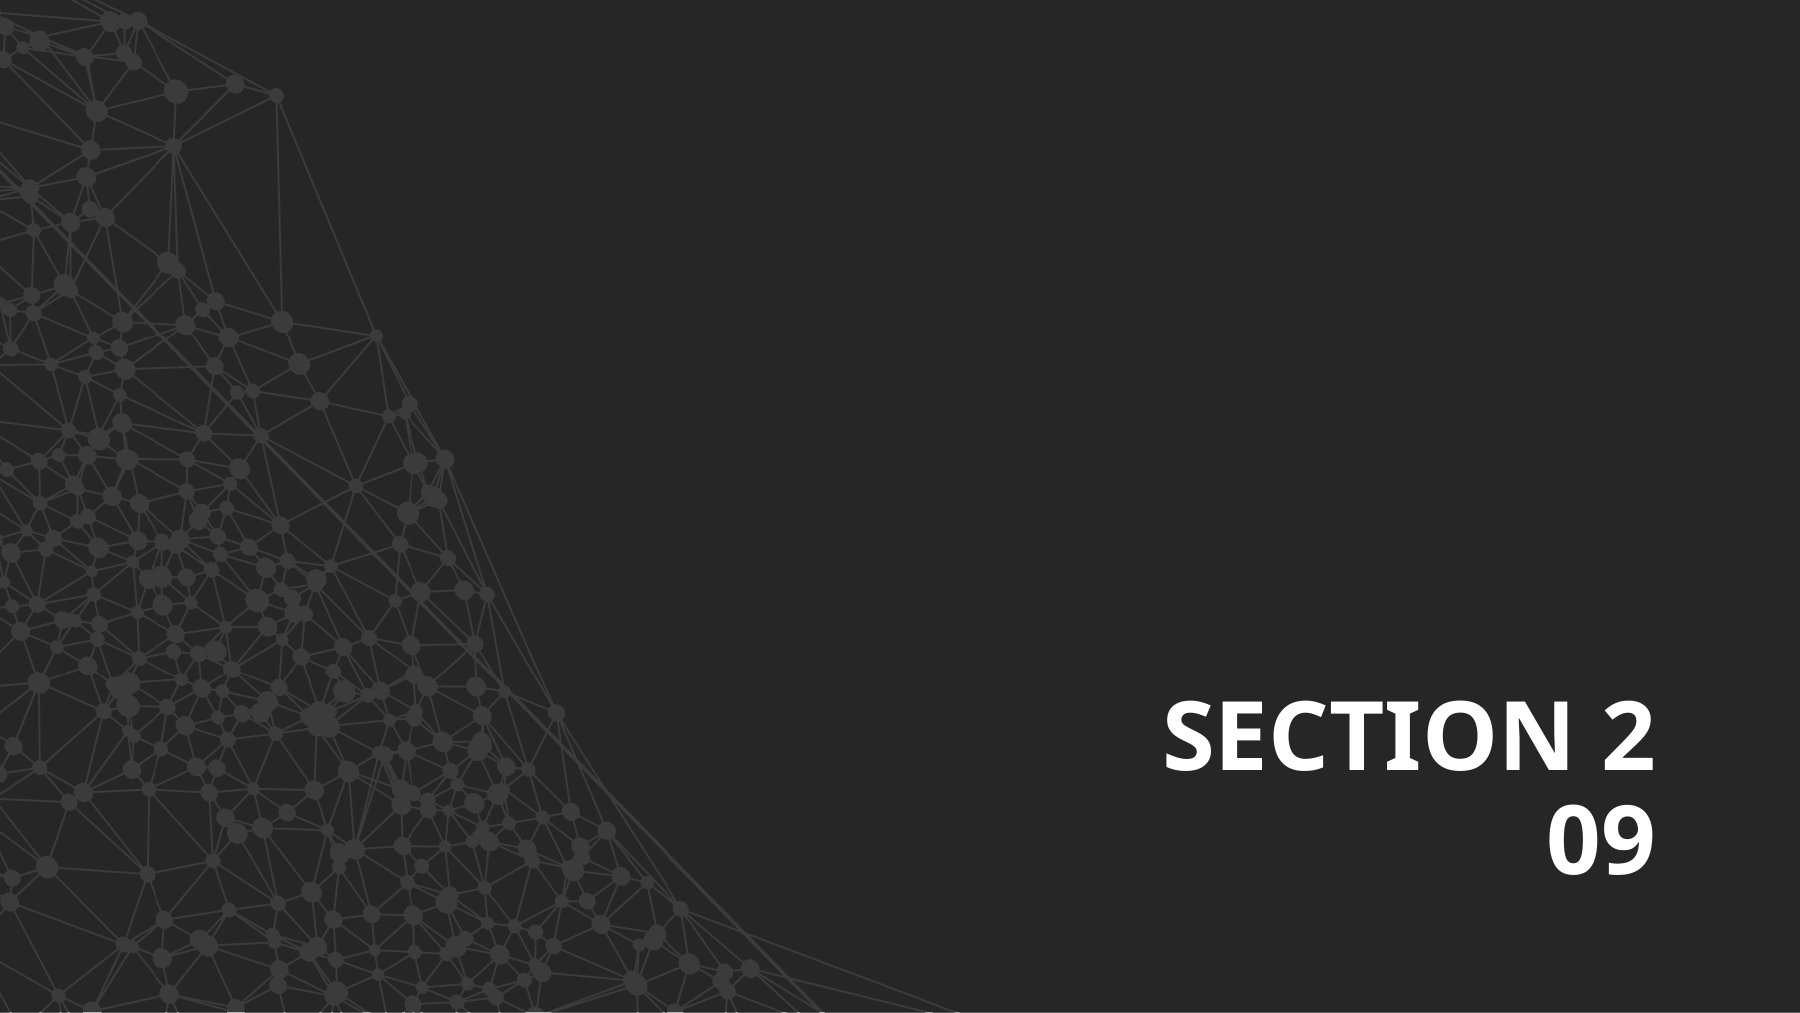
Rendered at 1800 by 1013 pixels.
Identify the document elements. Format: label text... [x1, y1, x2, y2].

title Section 2 09 [669, 676, 1672, 903]
